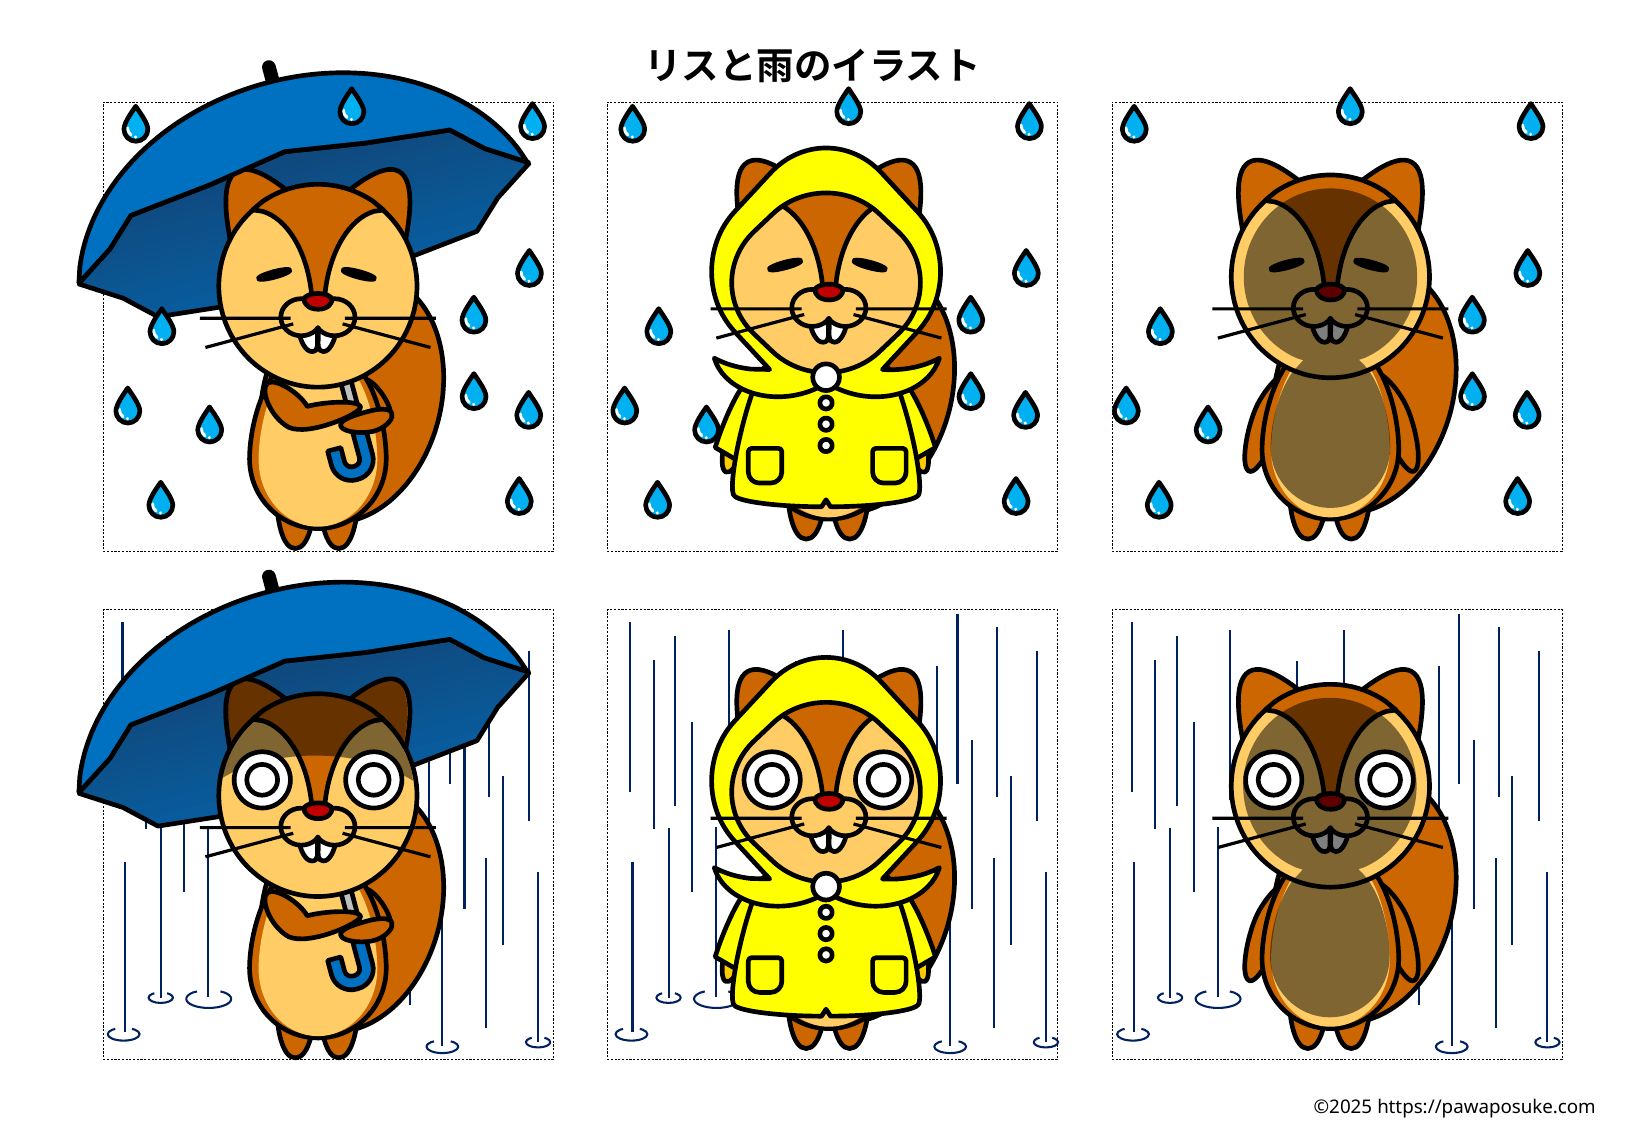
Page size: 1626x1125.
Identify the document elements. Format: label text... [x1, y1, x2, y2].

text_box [70, 61, 545, 549]
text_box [70, 571, 551, 1059]
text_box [1114, 88, 1544, 540]
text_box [1116, 613, 1560, 1054]
text_box リスと雨のイラスト [629, 34, 996, 87]
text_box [612, 88, 1042, 540]
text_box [615, 613, 1059, 1054]
